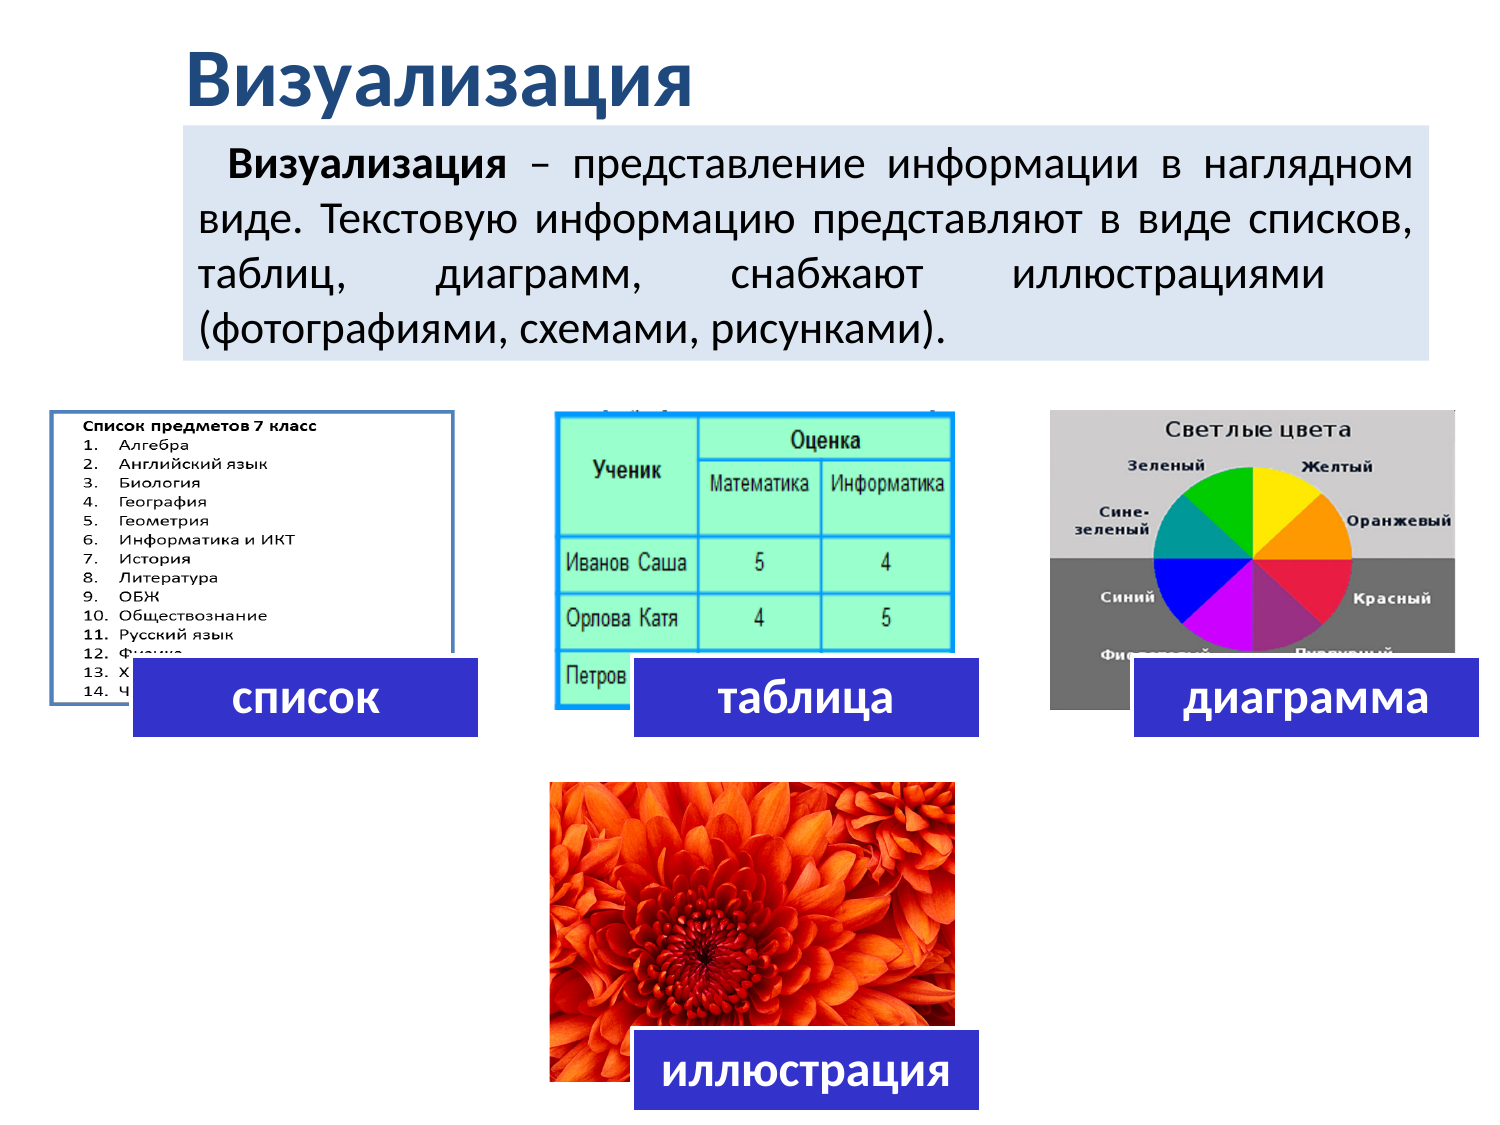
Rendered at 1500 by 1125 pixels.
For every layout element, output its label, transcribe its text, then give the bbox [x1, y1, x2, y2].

text_box Визуализация – представление информации в наглядном виде. Текстовую информацию представляют в виде списков, таблиц, диаграмм, снабжают иллюстрациями (фотографиями, схемами, рисунками). [183, 125, 1430, 361]
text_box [0, 396, 1500, 1125]
text_box Визуализация [171, 31, 1425, 135]
